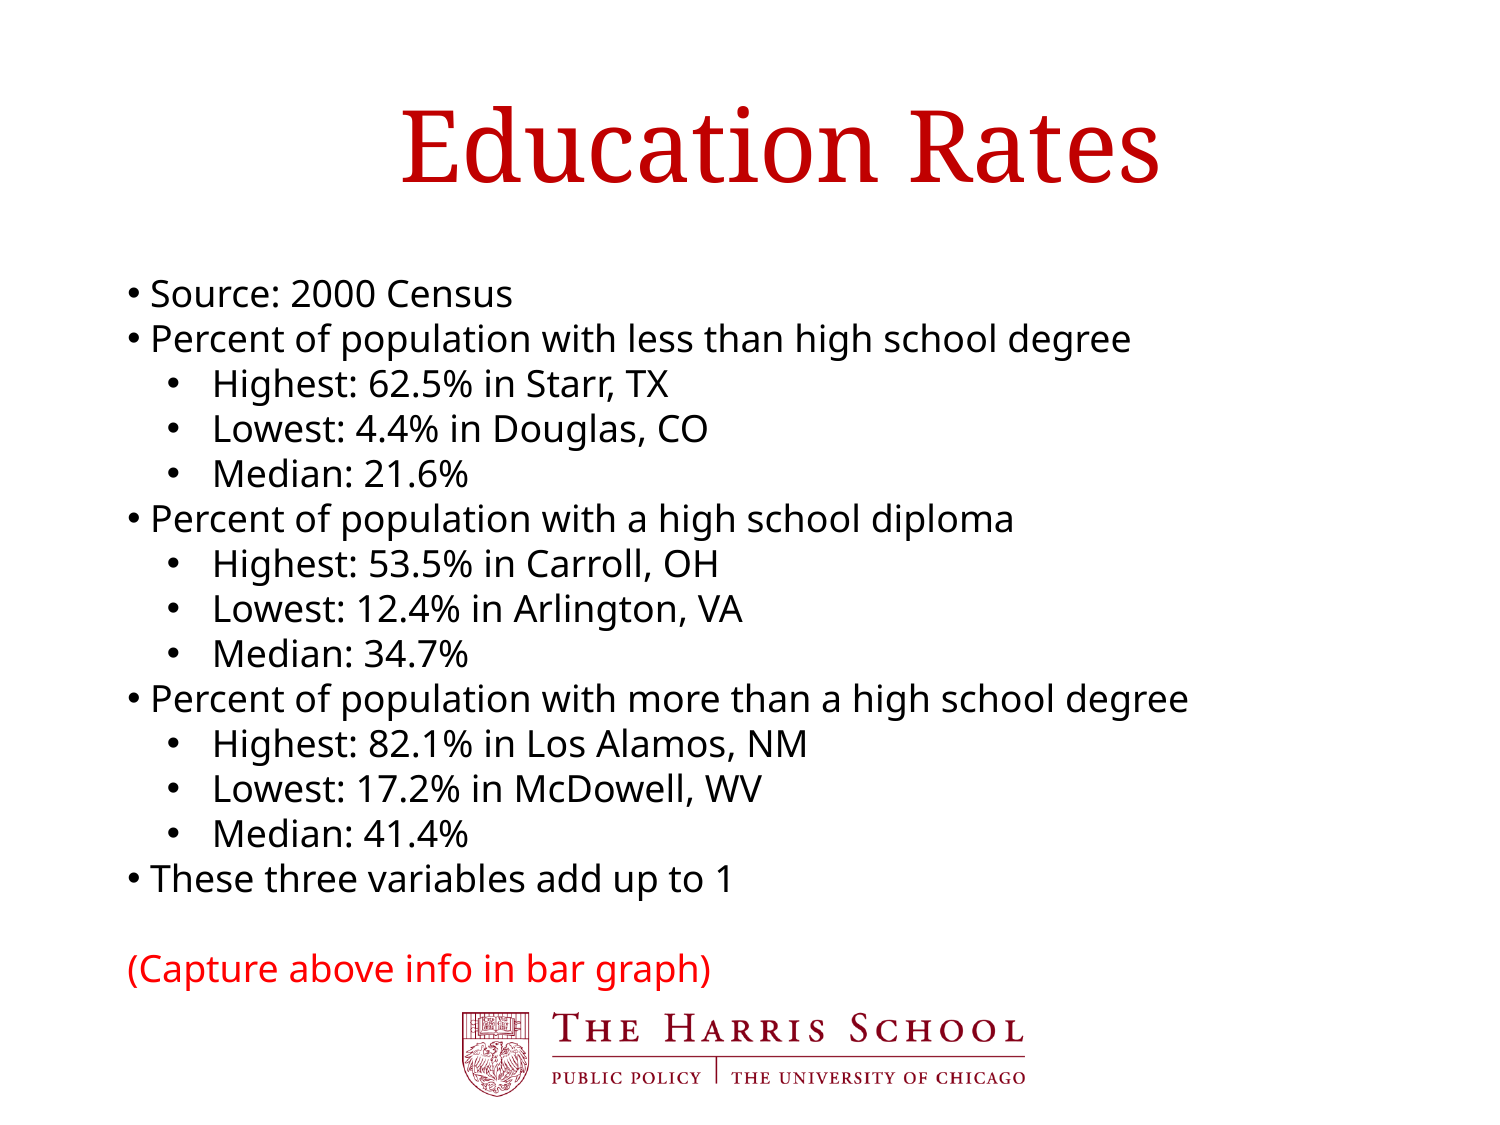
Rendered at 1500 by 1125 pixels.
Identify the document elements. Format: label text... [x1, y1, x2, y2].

text_box Education Rates [112, 75, 1450, 210]
text_box Source: 2000 Census Percent of population with less than high school degree Highest: 62.5% in Starr, TX Lowest: 4.4% in Douglas, CO Median: 21.6% Percent of population with a high school diploma Highest: 53.5% in Carroll, OH Lowest: 12.4% in Arlington, VA Median: 34.7% Percent of population with more than a high school degree Highest: 82.1% in Los Alamos, NM Lowest: 17.2% in McDowell, WV Median: 41.4% These three variables add up to 1 (Capture above info in bar graph) [112, 262, 1450, 998]
picture [462, 1012, 1026, 1097]
